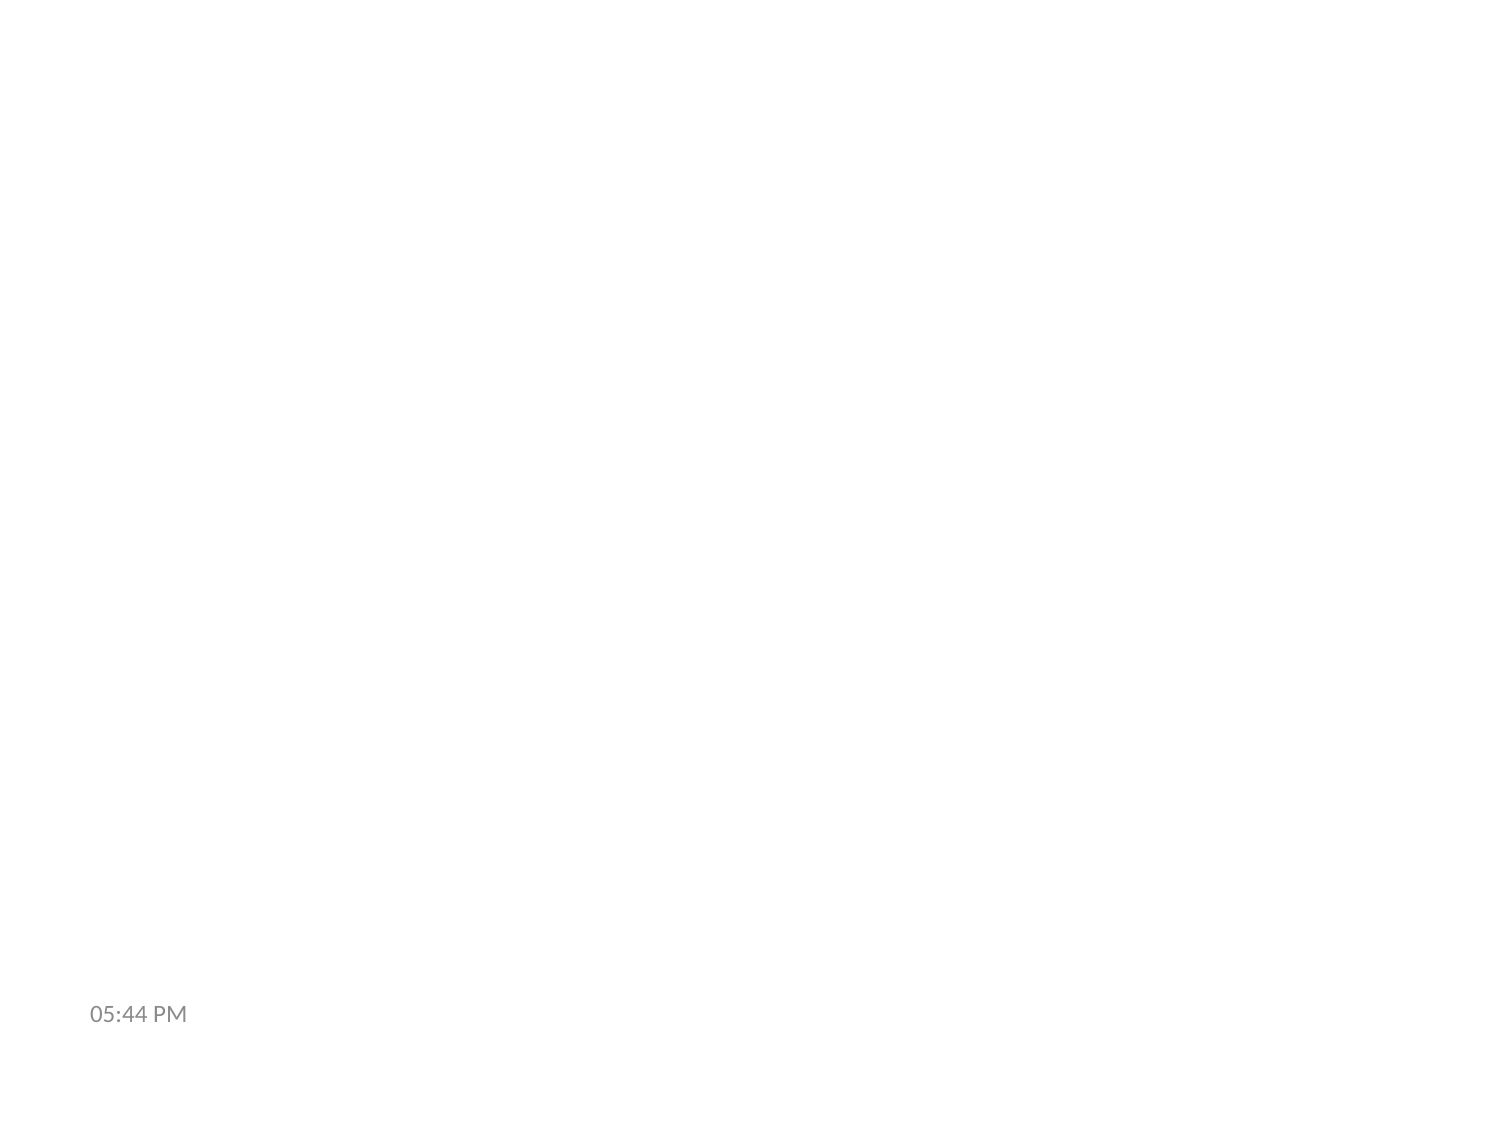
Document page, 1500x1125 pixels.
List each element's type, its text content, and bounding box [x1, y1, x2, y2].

text_box 3:35 PM [75, 982, 425, 1043]
